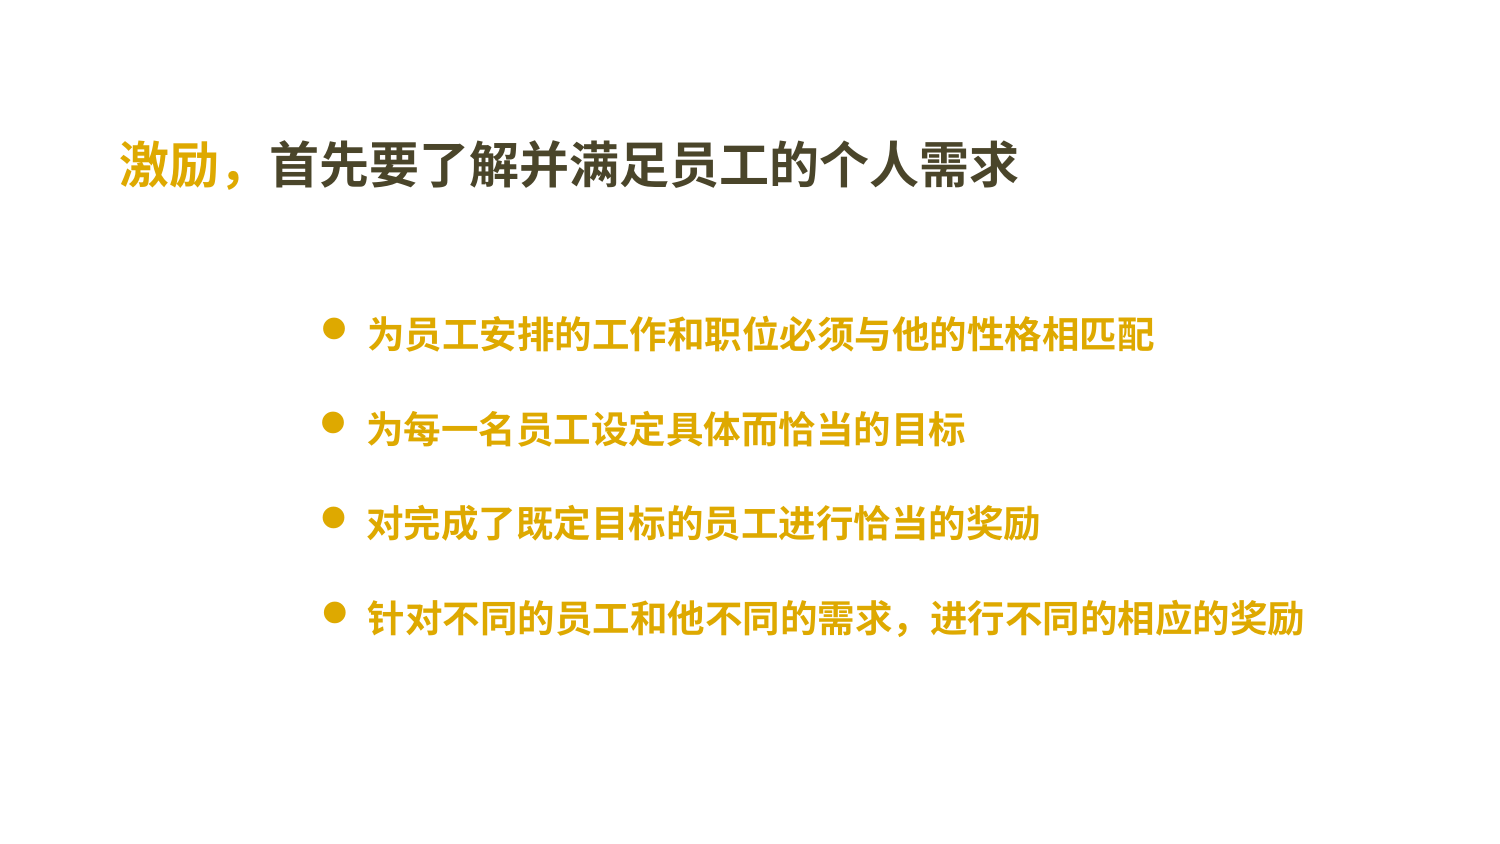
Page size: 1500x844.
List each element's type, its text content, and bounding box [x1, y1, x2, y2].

text_box 针对不同的员工和他不同的需求，进行不同的相应的奖励 [306, 587, 1321, 648]
text_box 为每一名员工设定具体而恰当的目标 [304, 398, 982, 458]
text_box 为员工安排的工作和职位必须与他的性格相匹配 [305, 303, 1170, 364]
text_box 激励，首先要了解并满足员工的个人需求 [104, 126, 1035, 202]
text_box 对完成了既定目标的员工进行恰当的奖励 [304, 492, 1057, 553]
